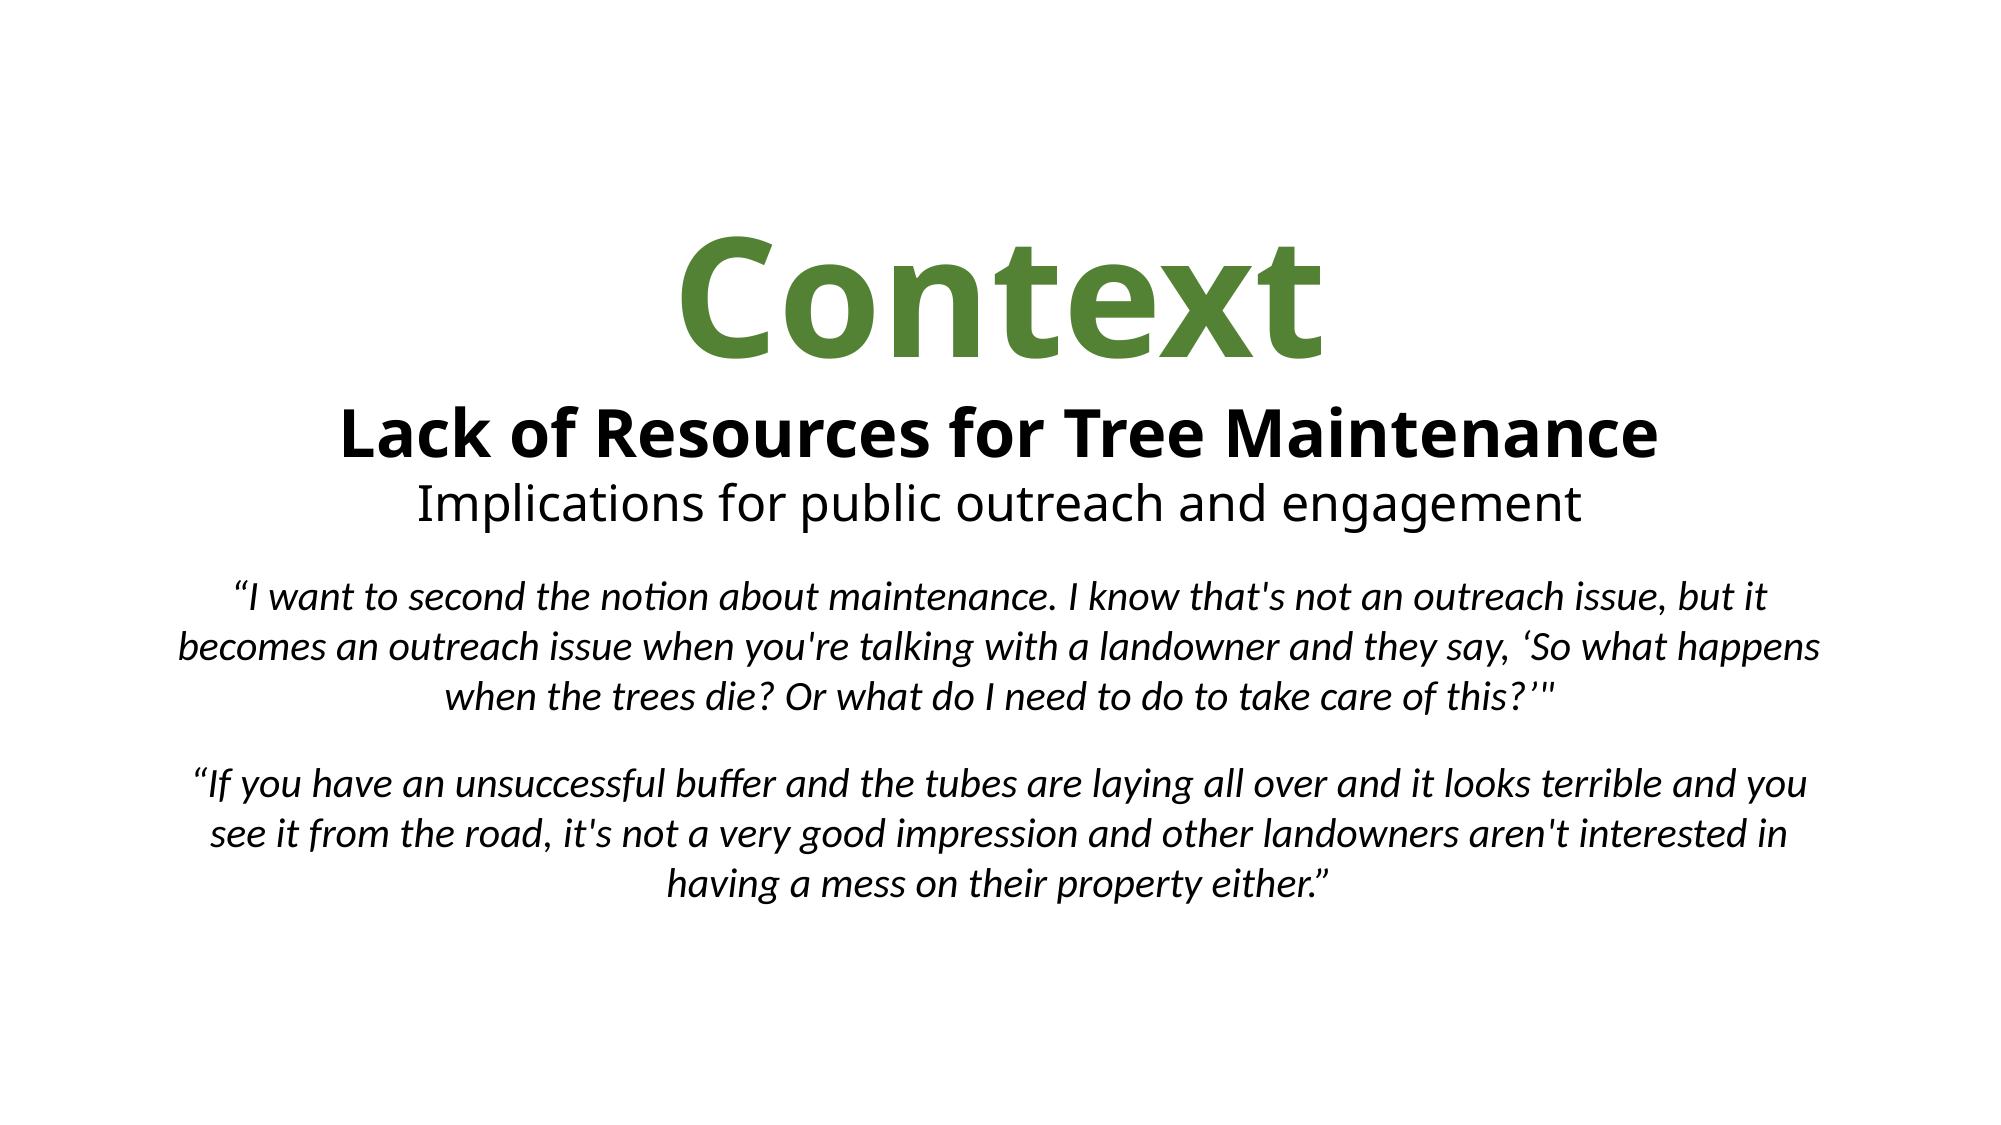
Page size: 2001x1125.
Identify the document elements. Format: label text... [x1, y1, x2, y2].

text_box Context Lack of Resources for Tree Maintenance Implications for public outreach and engagement “I want to second the notion about maintenance. I know that's not an outreach issue, but it becomes an outreach issue when you're talking with a landowner and they say, ‘So what happens when the trees die? Or what do I need to do to take care of this?’" “If you have an unsuccessful buffer and the tubes are laying all over and it looks terrible and you see it from the road, it's not a very good impression and other landowners aren't interested in having a mess on their property either.” [108, 183, 1892, 914]
